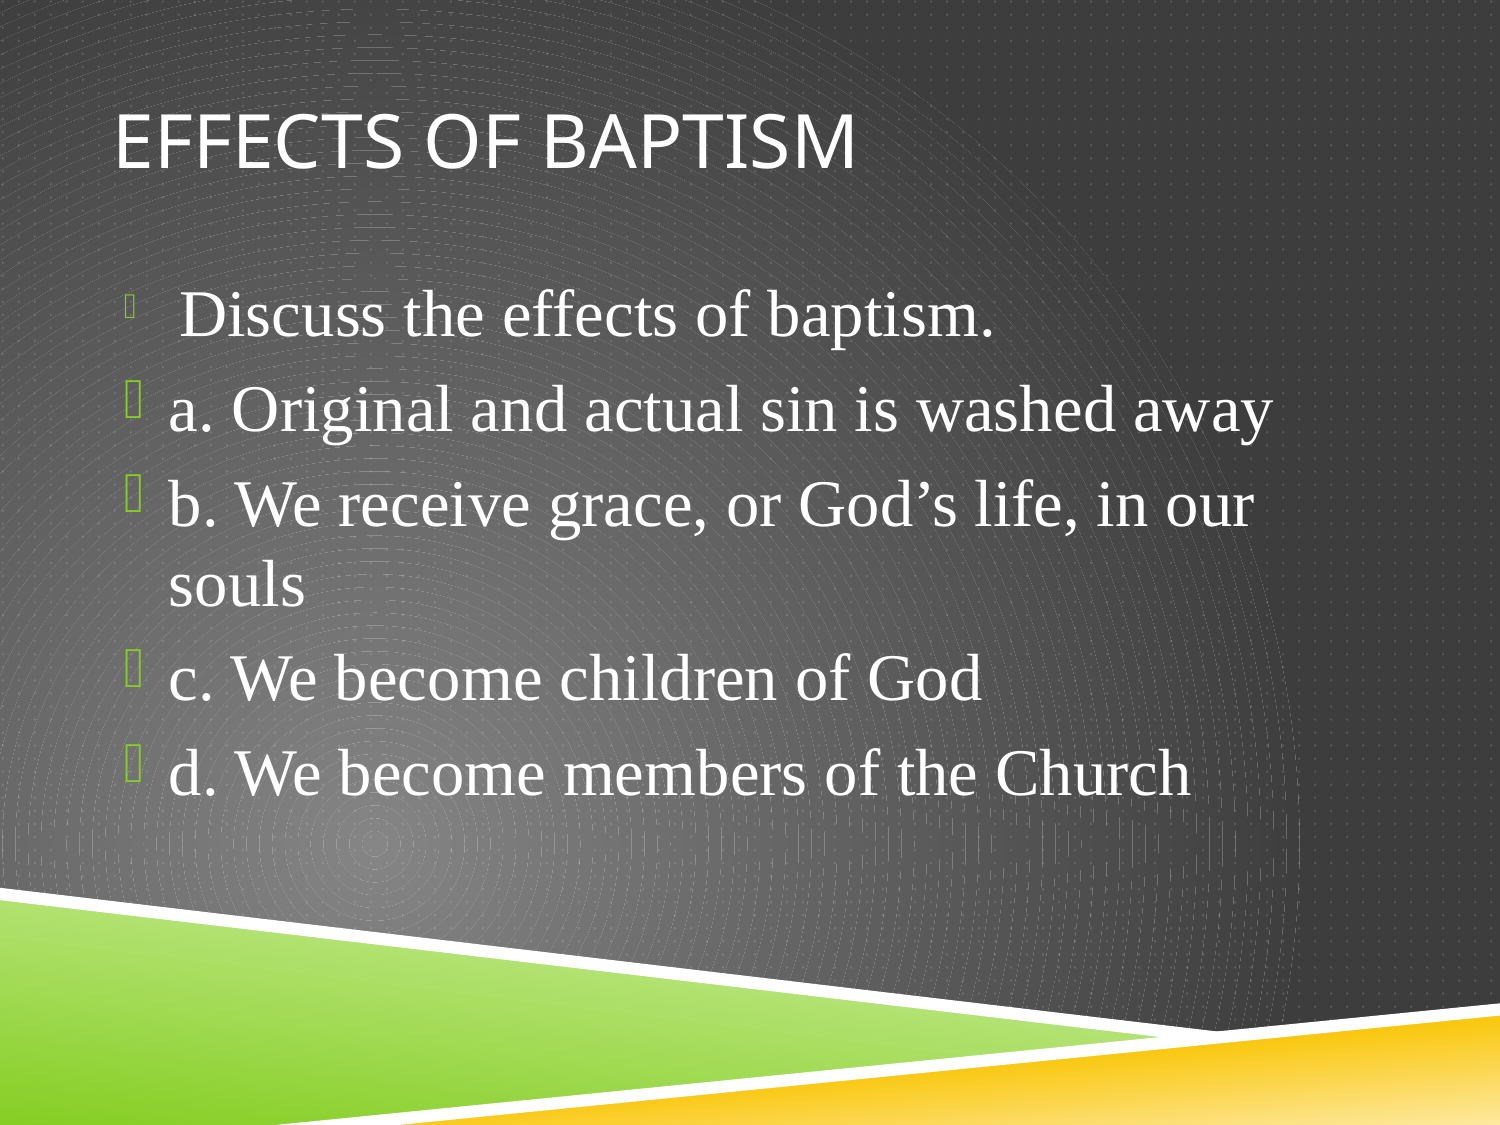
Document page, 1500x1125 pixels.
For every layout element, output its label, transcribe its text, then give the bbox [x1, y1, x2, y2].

list Discuss the effects of baptism. a. Original and actual sin is washed away b. We receive grace, or God’s life, in our souls c. We become children of God d. We become members of the Church [112, 262, 1388, 875]
title Effects of Baptism [112, 45, 1388, 233]
